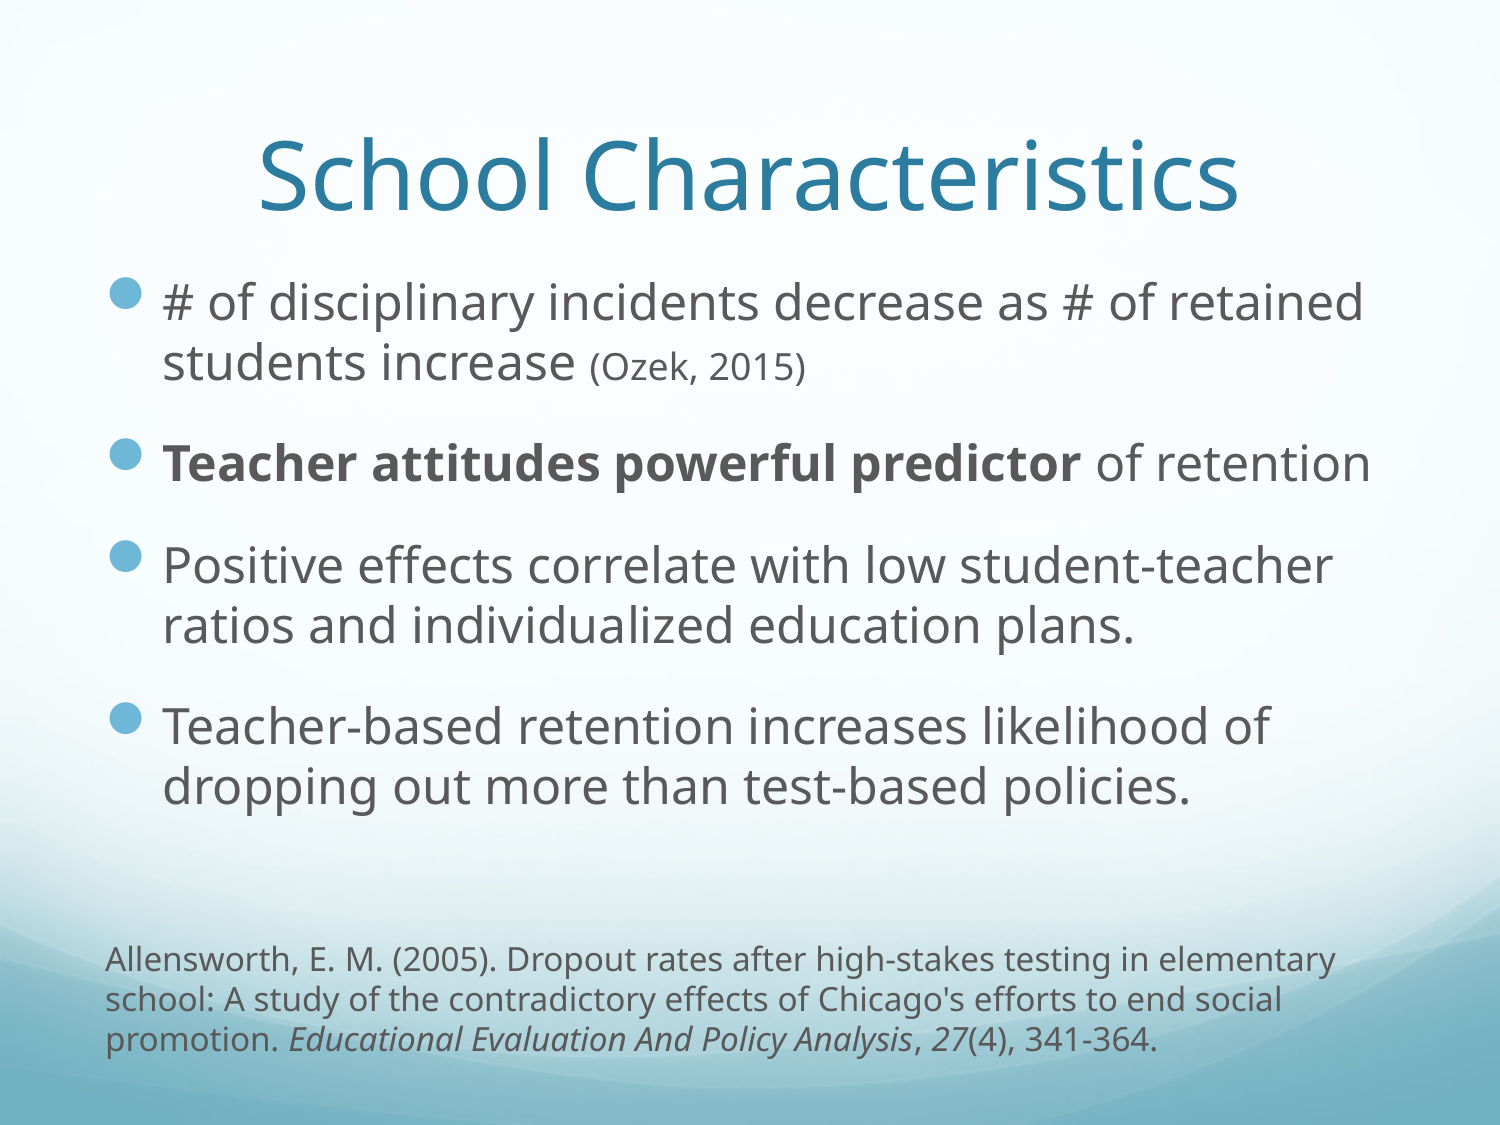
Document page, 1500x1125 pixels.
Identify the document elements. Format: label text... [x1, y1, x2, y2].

title School Characteristics [90, 17, 1410, 237]
list # of disciplinary incidents decrease as # of retained students increase (Ozek, 2015) Teacher attitudes powerful predictor of retention Positive effects correlate with low student-teacher ratios and individualized education plans. Teacher-based retention increases likelihood of dropping out more than test-based policies. Allensworth, E. M. (2005). Dropout rates after high-stakes testing in elementary school: A study of the contradictory effects of Chicago's efforts to end social promotion. Educational Evaluation And Policy Analysis, 27(4), 341-364. [90, 262, 1461, 1086]
